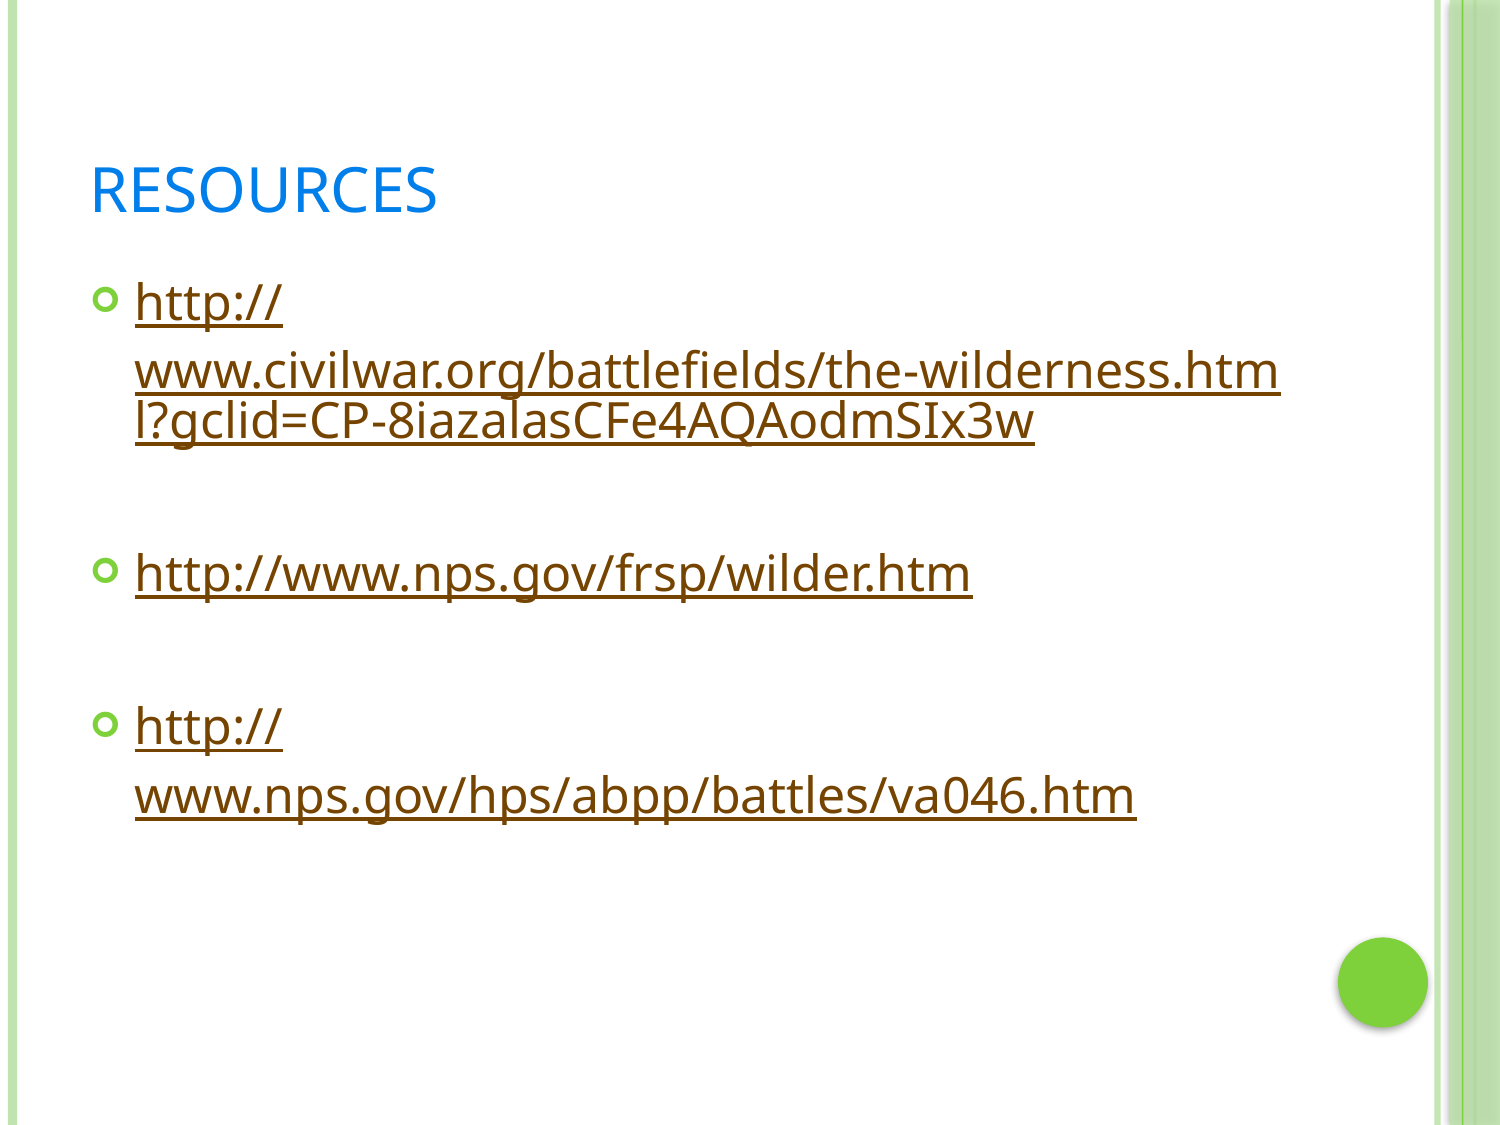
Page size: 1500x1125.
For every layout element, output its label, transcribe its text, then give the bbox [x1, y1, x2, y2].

title Resources [75, 45, 1300, 233]
list http://www.civilwar.org/battlefields/the-wilderness.html?gclid=CP-8iazalasCFe4AQAodmSIx3w http://www.nps.gov/frsp/wilder.htm http://www.nps.gov/hps/abpp/battles/va046.htm [75, 262, 1300, 1062]
